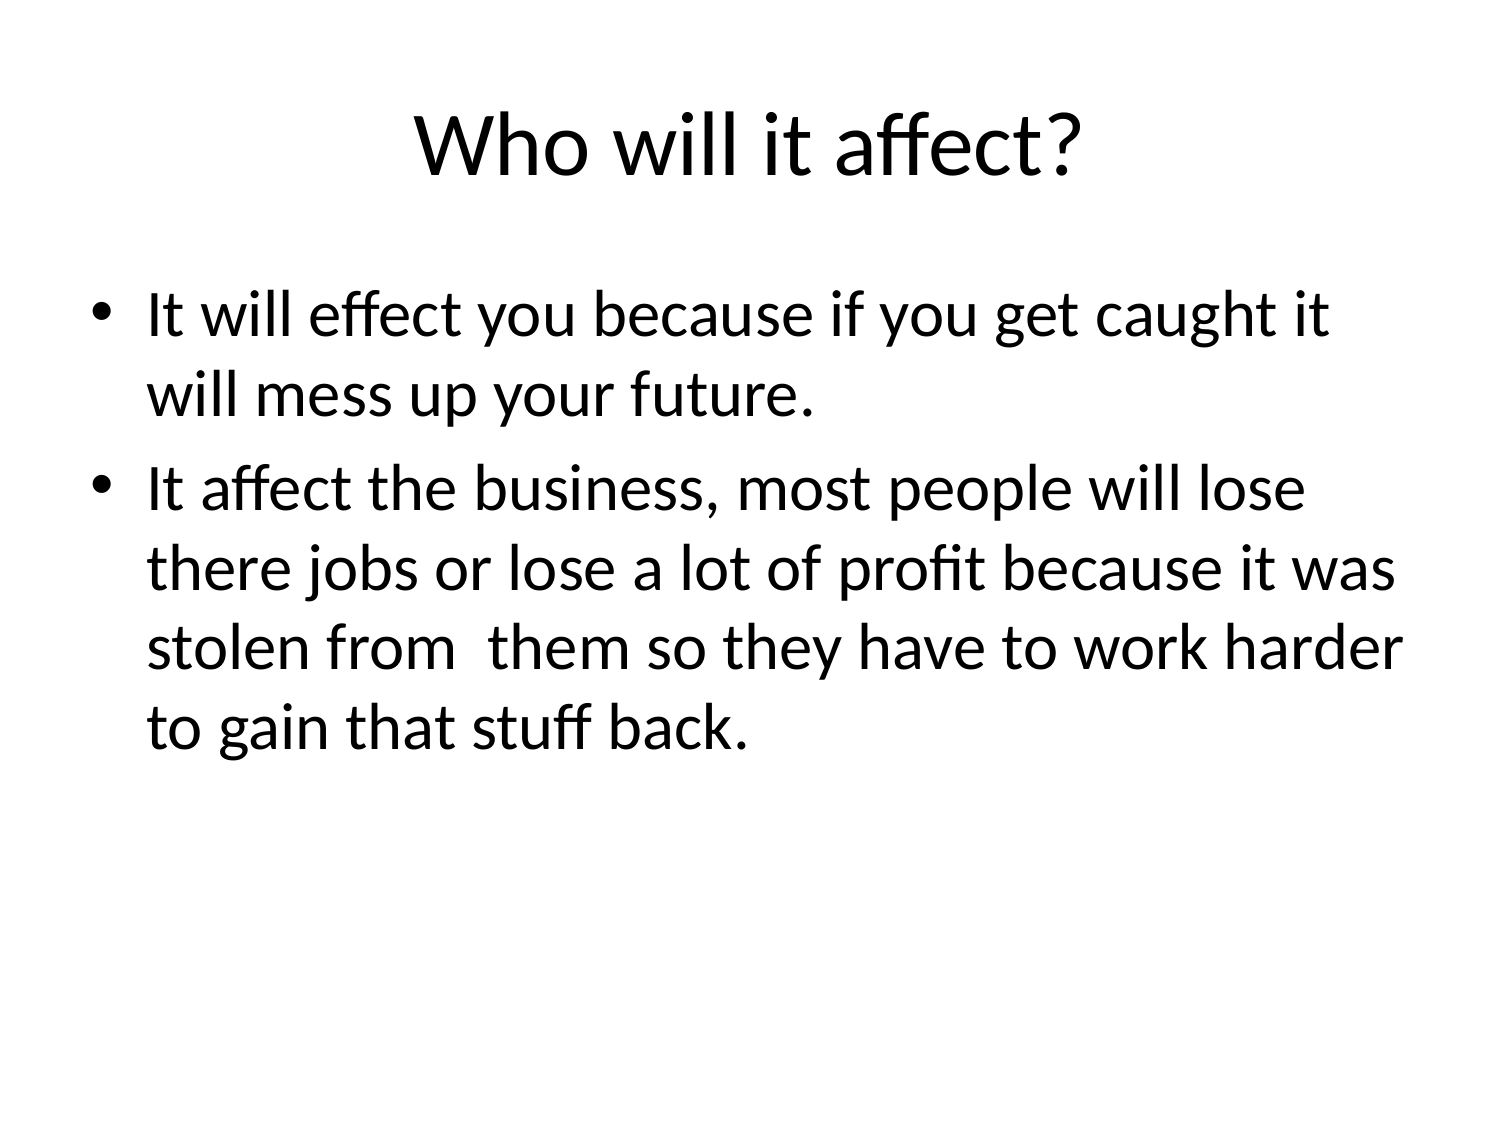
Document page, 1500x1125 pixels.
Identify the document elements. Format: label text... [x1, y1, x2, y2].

title Who will it affect? [75, 45, 1425, 233]
list It will effect you because if you get caught it will mess up your future. It affect the business, most people will lose there jobs or lose a lot of profit because it was stolen from them so they have to work harder to gain that stuff back. [75, 262, 1425, 1005]
